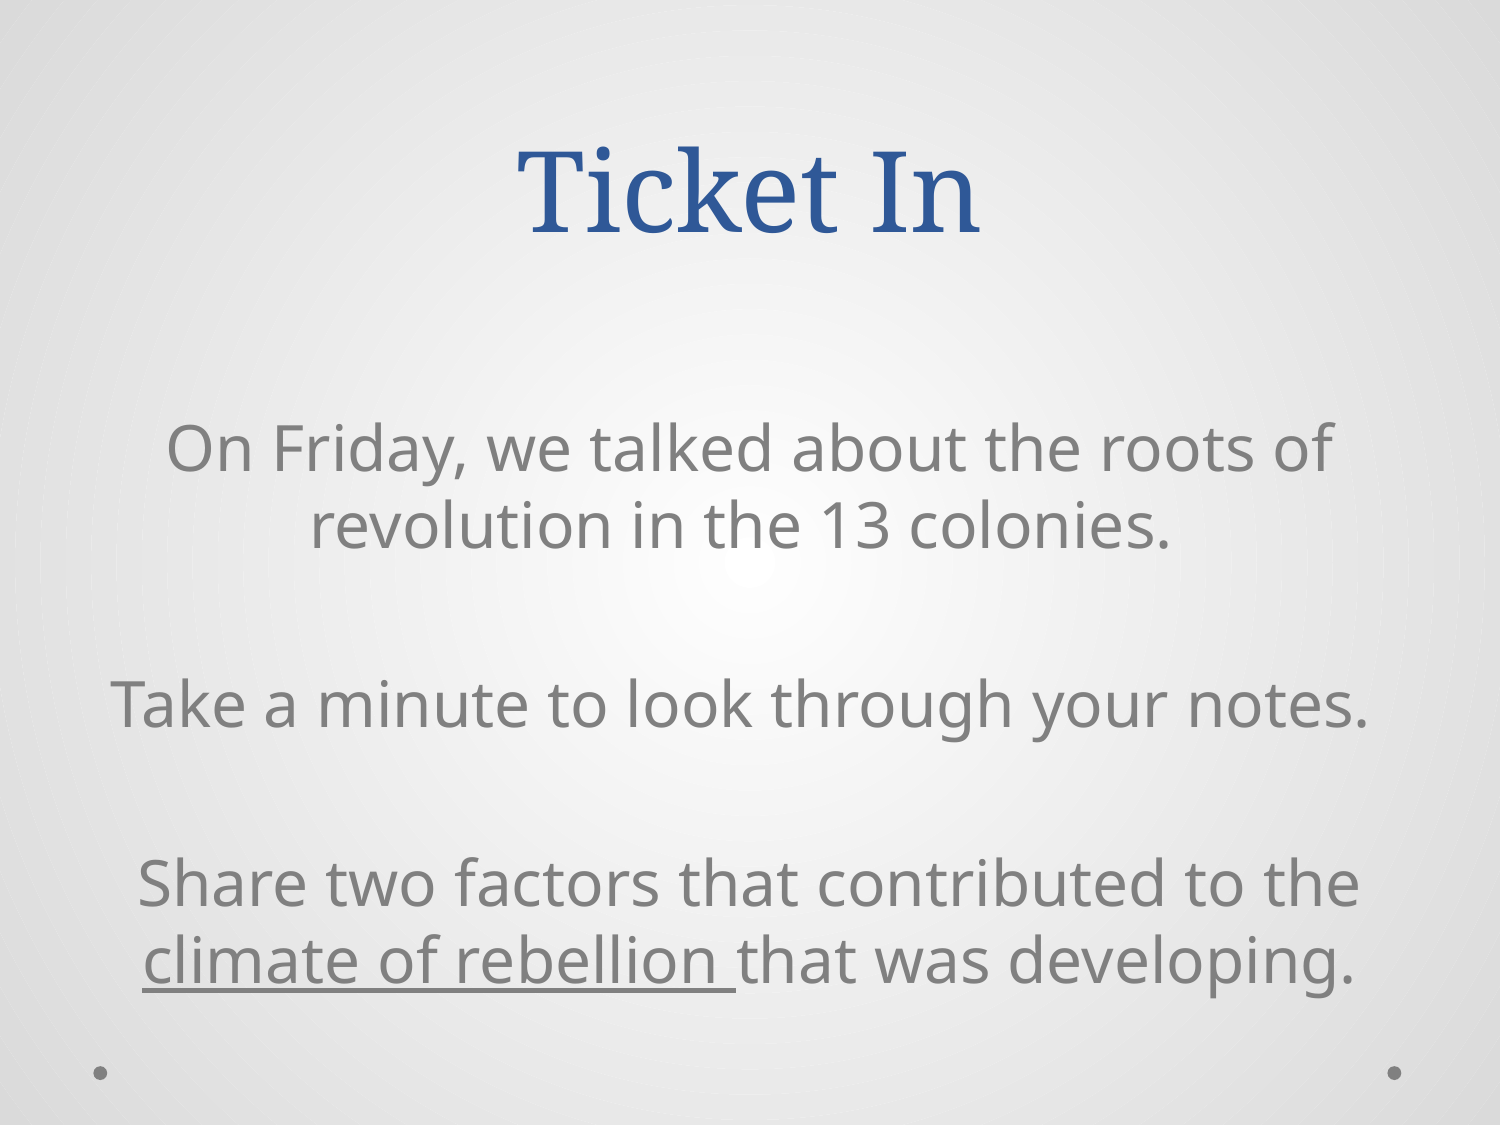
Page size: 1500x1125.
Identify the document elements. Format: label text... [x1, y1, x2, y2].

list On Friday, we talked about the roots of revolution in the 13 colonies. Take a minute to look through your notes. Share two factors that contributed to the climate of rebellion that was developing. [75, 262, 1425, 1005]
title Ticket In [75, 0, 1425, 262]
